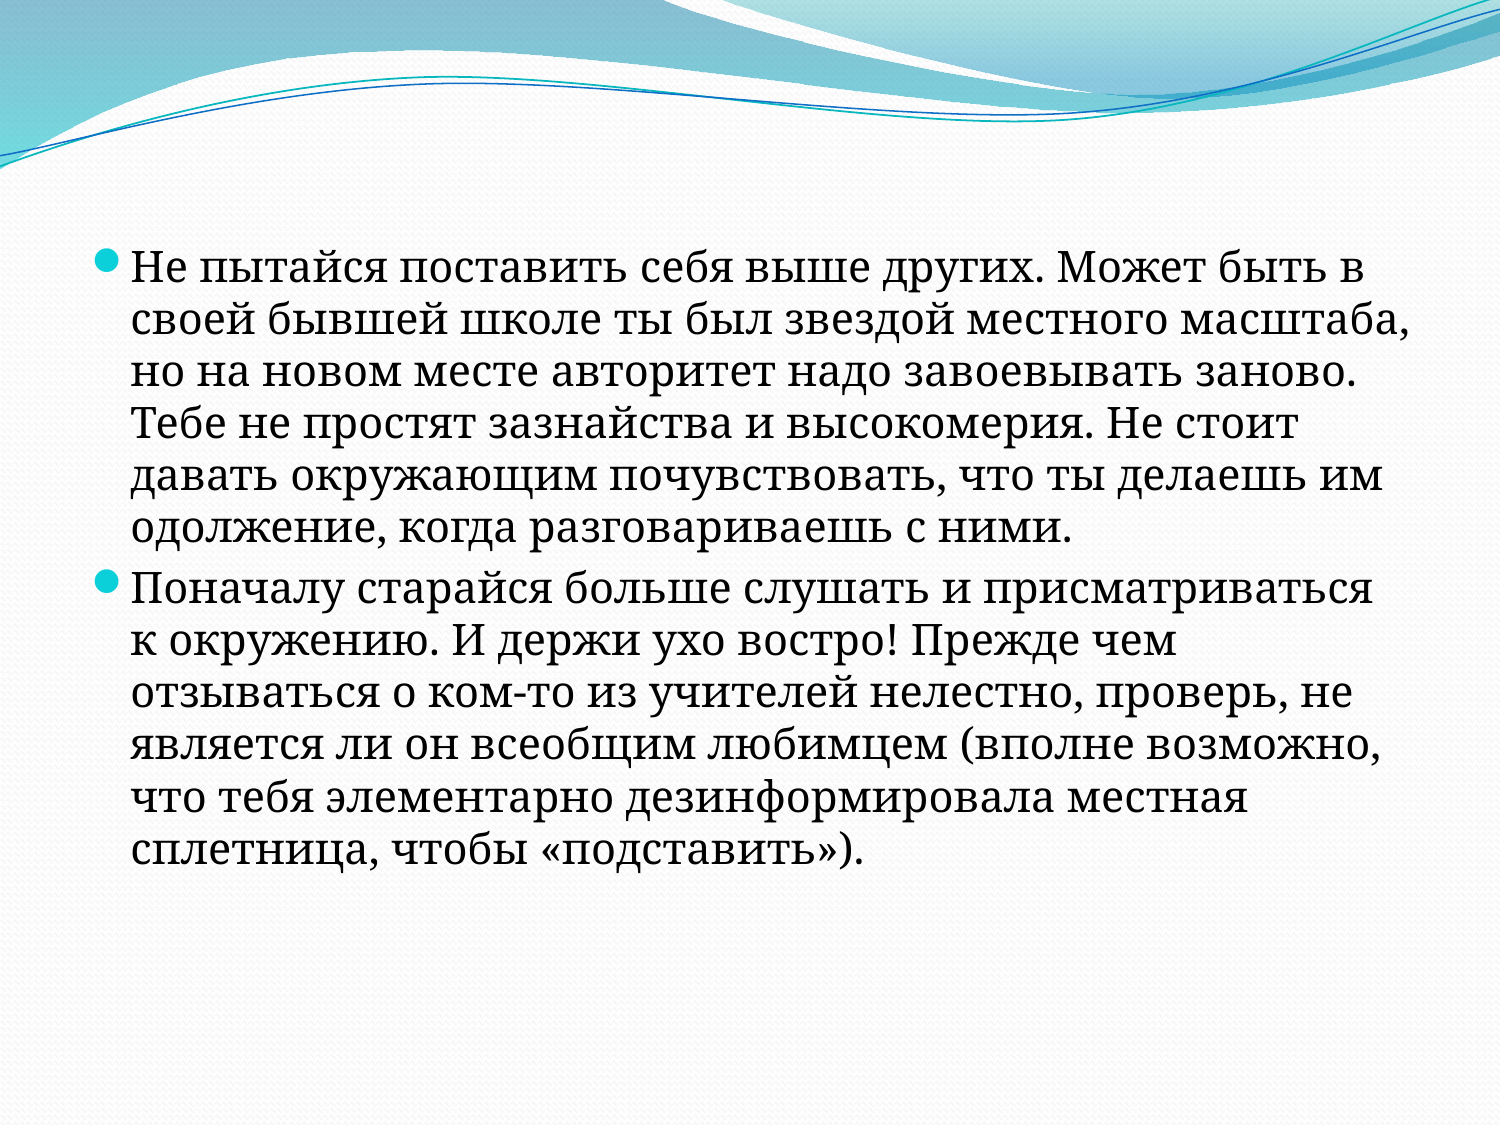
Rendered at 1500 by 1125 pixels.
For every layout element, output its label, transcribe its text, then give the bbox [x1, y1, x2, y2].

list Не пытайся поставить себя выше других. Может быть в своей бывшей школе ты был звездой местного масштаба, но на новом месте авторитет надо завоевывать заново. Тебе не простят зазнайства и высокомерия. Не стоит давать окружающим почувствовать, что ты делаешь им одолжение, когда разговариваешь с ними. Поначалу старайся больше слушать и присматриваться к окружению. И держи ухо востро! Прежде чем отзываться о ком-то из учителей нелестно, проверь, не является ли он всеобщим любимцем (вполне возможно, что тебя элементарно дезинформировала местная сплетница, чтобы «подставить»). [76, 231, 1427, 952]
